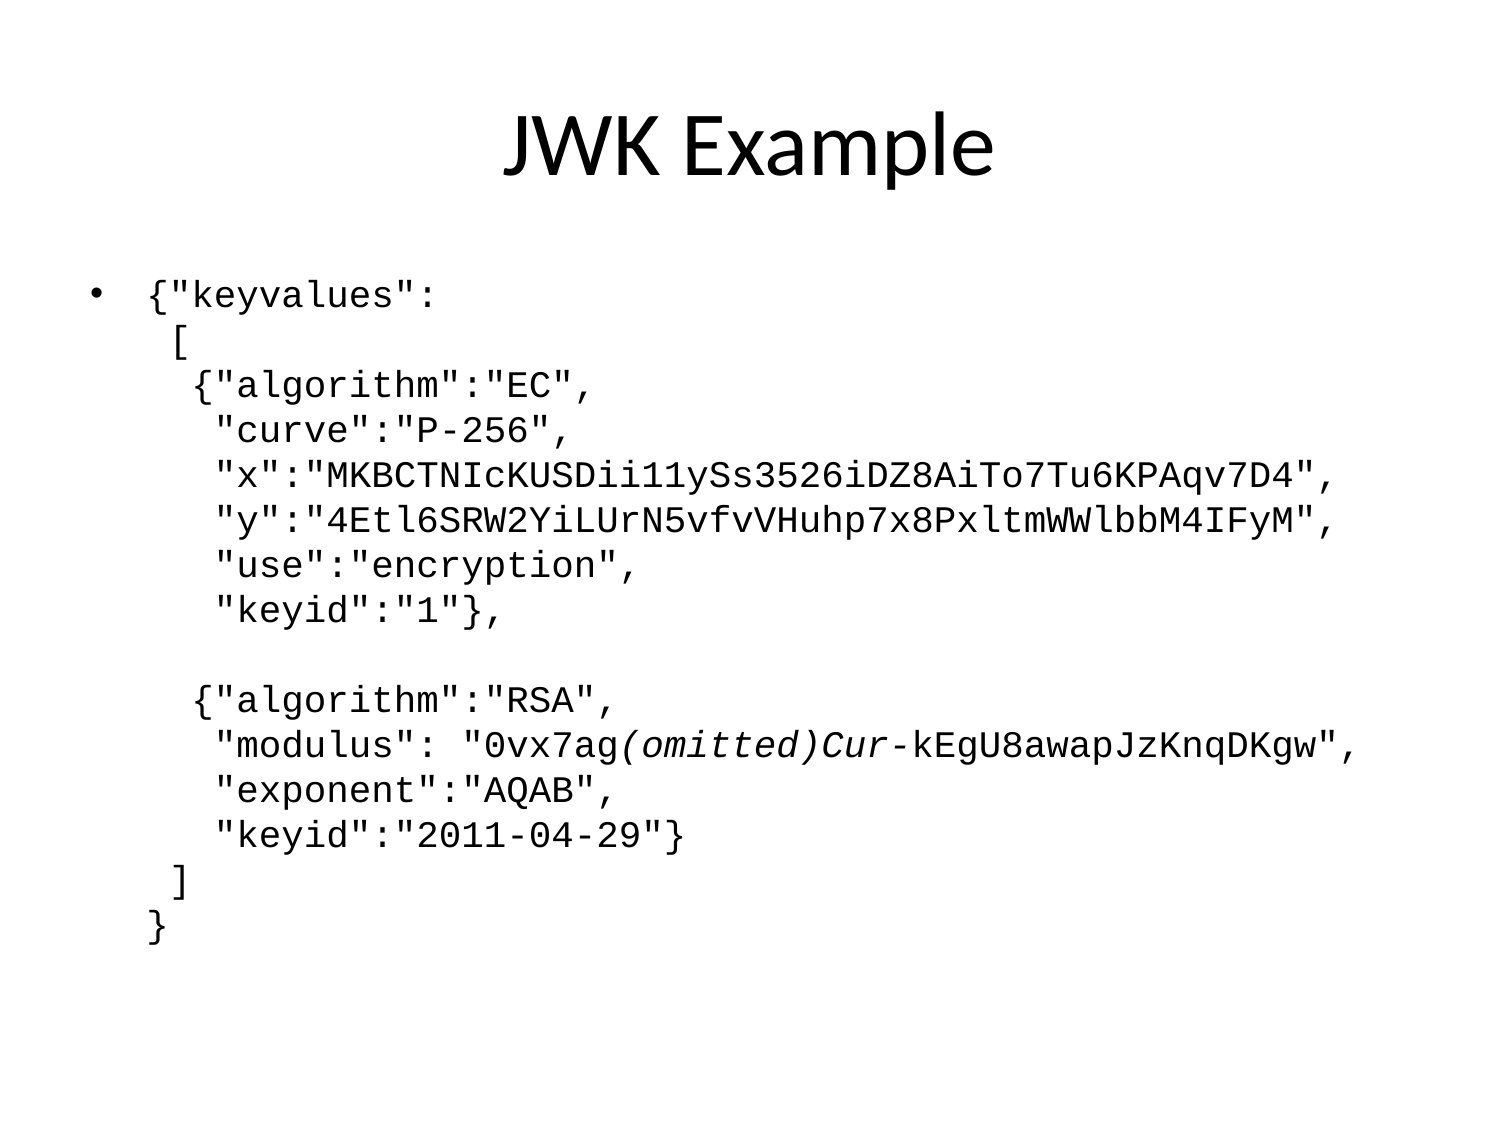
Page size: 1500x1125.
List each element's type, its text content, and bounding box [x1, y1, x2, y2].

list {"keyvalues": [ {"algorithm":"EC", "curve":"P-256", "x":"MKBCTNIcKUSDii11ySs3526iDZ8AiTo7Tu6KPAqv7D4", "y":"4Etl6SRW2YiLUrN5vfvVHuhp7x8PxltmWWlbbM4IFyM", "use":"encryption", "keyid":"1"}, {"algorithm":"RSA", "modulus": "0vx7ag(omitted)Cur-kEgU8awapJzKnqDKgw", "exponent":"AQAB", "keyid":"2011-04-29"} ] } [75, 262, 1450, 1005]
title JWK Example [75, 45, 1425, 233]
